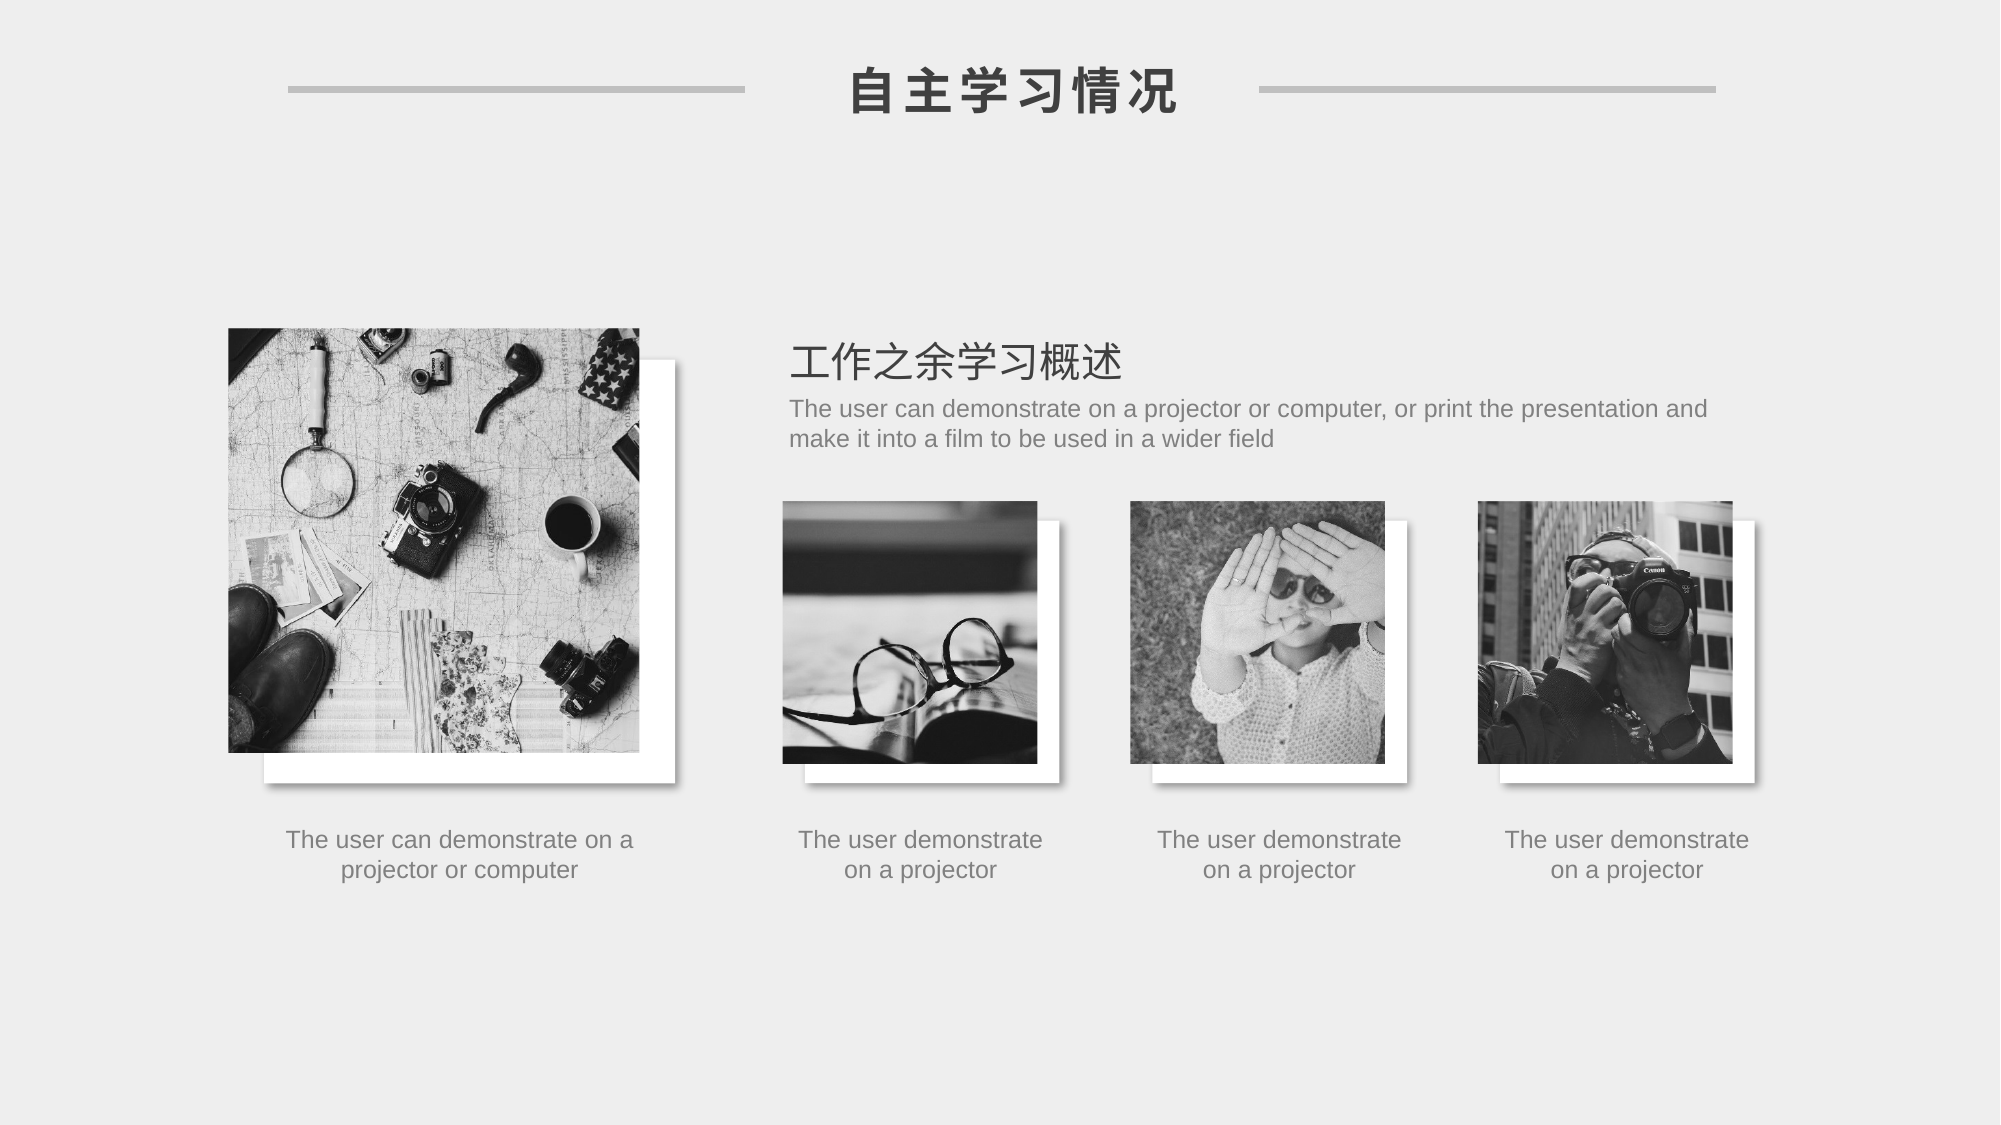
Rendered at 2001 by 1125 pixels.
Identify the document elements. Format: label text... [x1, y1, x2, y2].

text_box [804, 520, 1060, 784]
text_box The user demonstrate on a projector [782, 816, 1060, 891]
text_box The user demonstrate on a projector [1141, 816, 1419, 891]
text_box 自主学习情况 [752, 51, 1273, 127]
text_box [1151, 520, 1408, 784]
text_box The user can demonstrate on a projector or computer [228, 816, 692, 891]
text_box The user demonstrate on a projector [1488, 816, 1766, 891]
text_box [774, 328, 1755, 461]
picture [1477, 501, 1733, 765]
picture [1130, 501, 1385, 765]
picture [782, 501, 1038, 765]
text_box [263, 358, 676, 784]
picture [228, 328, 640, 753]
text_box [1499, 520, 1756, 784]
